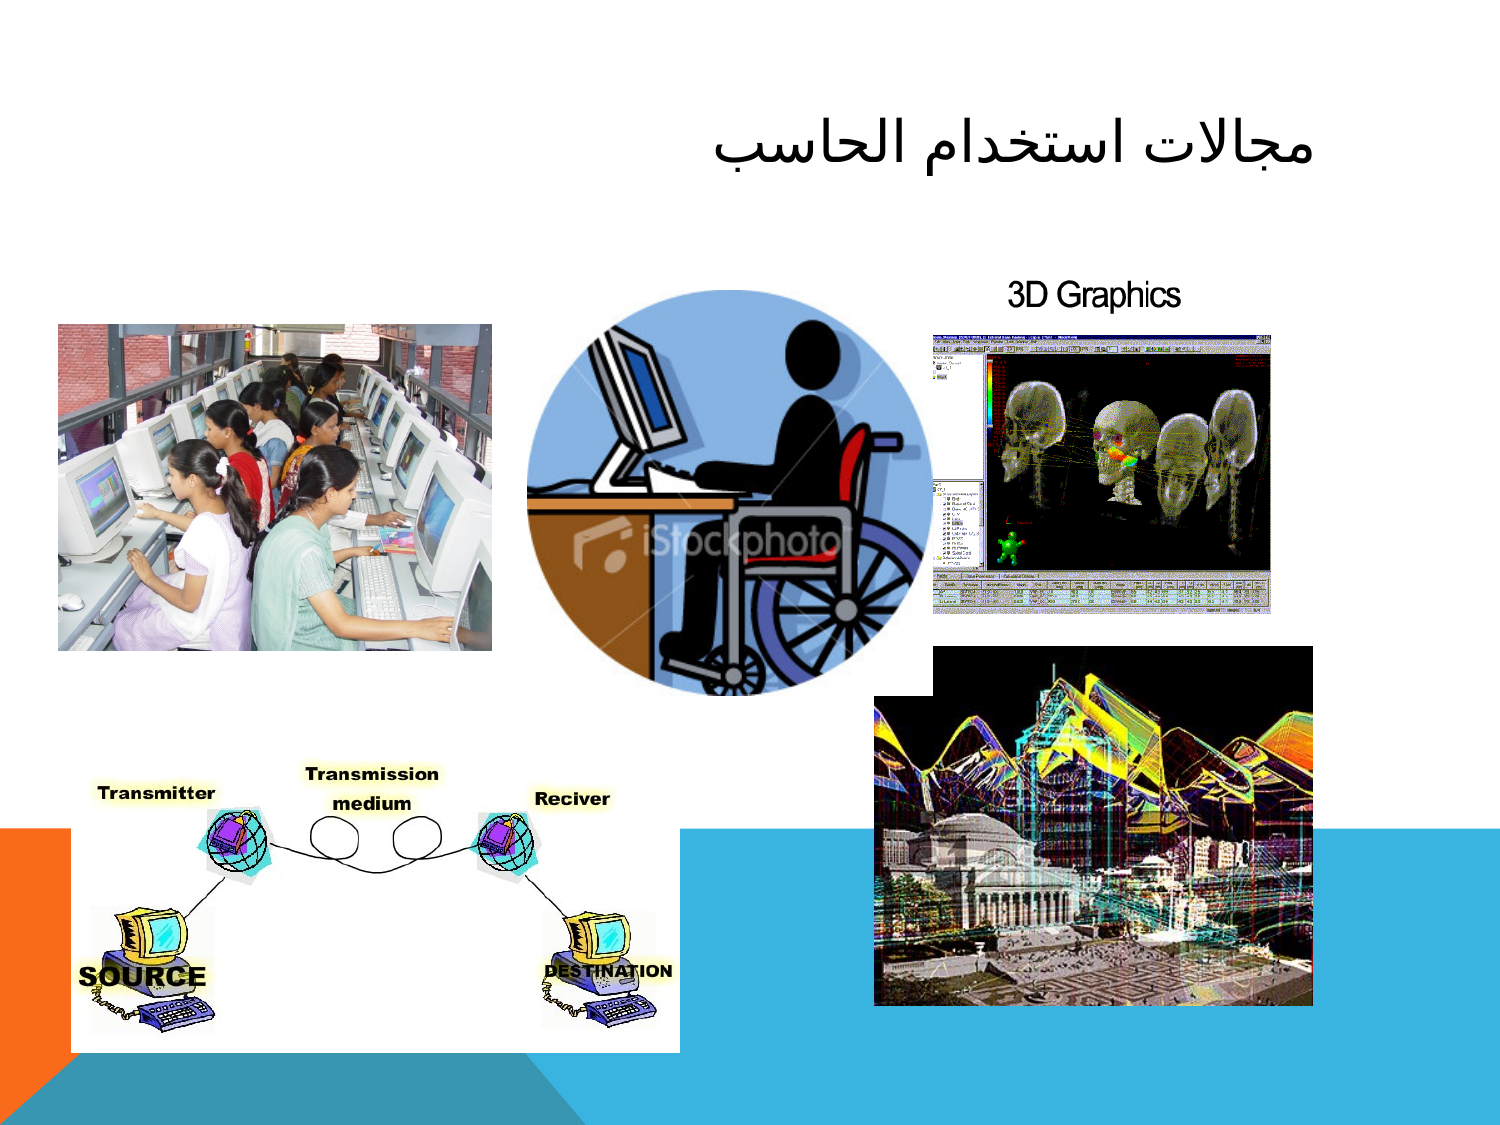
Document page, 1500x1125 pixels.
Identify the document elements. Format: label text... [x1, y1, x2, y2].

title مجالات استخدام الحاسب [0, 45, 1333, 233]
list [907, 262, 1281, 622]
picture [527, 290, 933, 697]
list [71, 727, 680, 1054]
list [58, 324, 493, 651]
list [874, 646, 1313, 1006]
